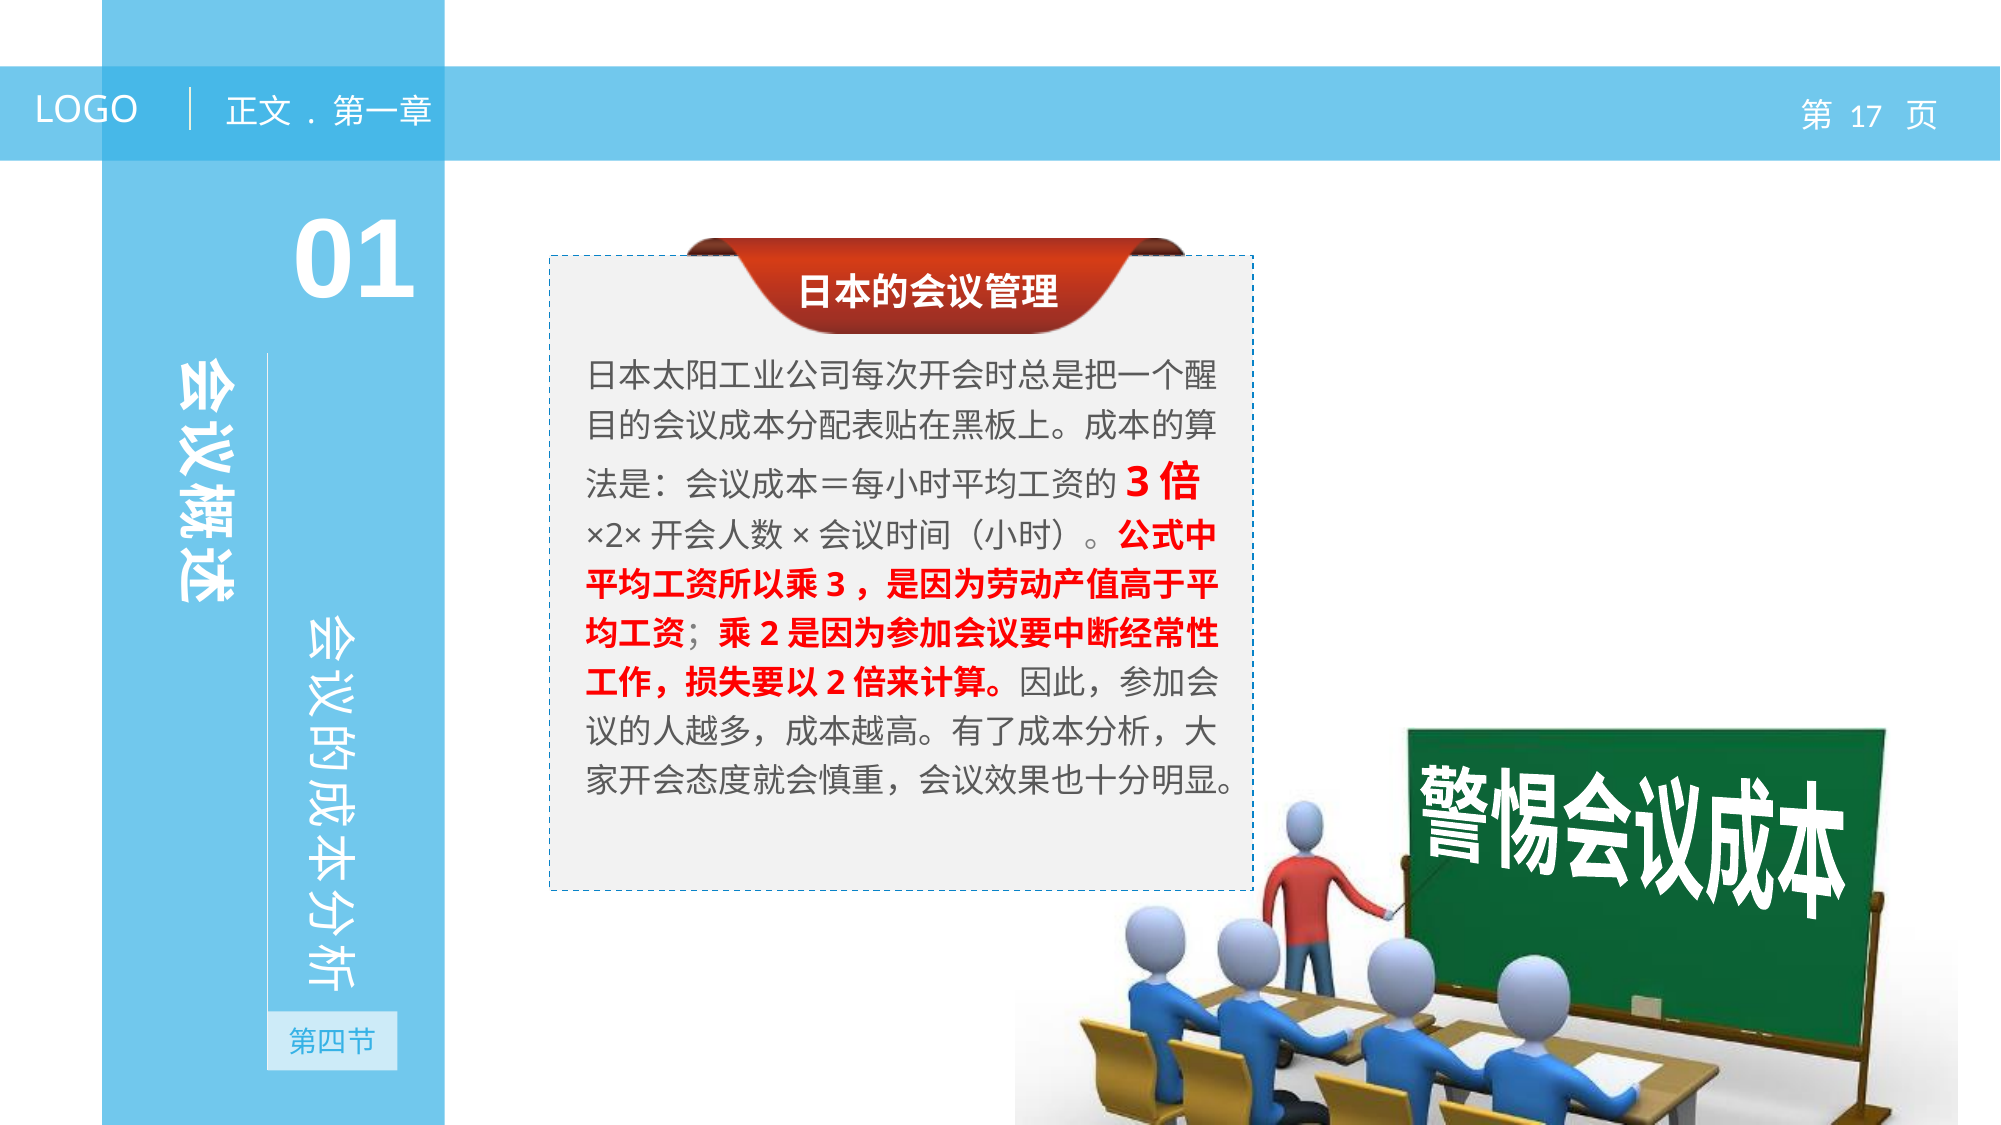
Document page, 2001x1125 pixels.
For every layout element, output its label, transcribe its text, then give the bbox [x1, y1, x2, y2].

text_box [1187, 255, 1254, 345]
picture [687, 238, 1185, 335]
text_box [549, 255, 1010, 891]
text_box 日本太阳工业公司每次开会时总是把一个醒目的会议成本分配表贴在黑板上。成本的算法是：会议成本＝每小时平均工资的3倍×2×开会人数×会议时间（小时）。公式中平均工资所以乘3，是因为劳动产值高于平均工资；乘2是因为参加会议要中断经常性工作，损失要以2倍来计算。因此，参加会议的人越多，成本越高。有了成本分析，大家开会态度就会慎重，会议效果也十分明显。 [571, 338, 1253, 807]
picture [1015, 727, 1958, 1125]
